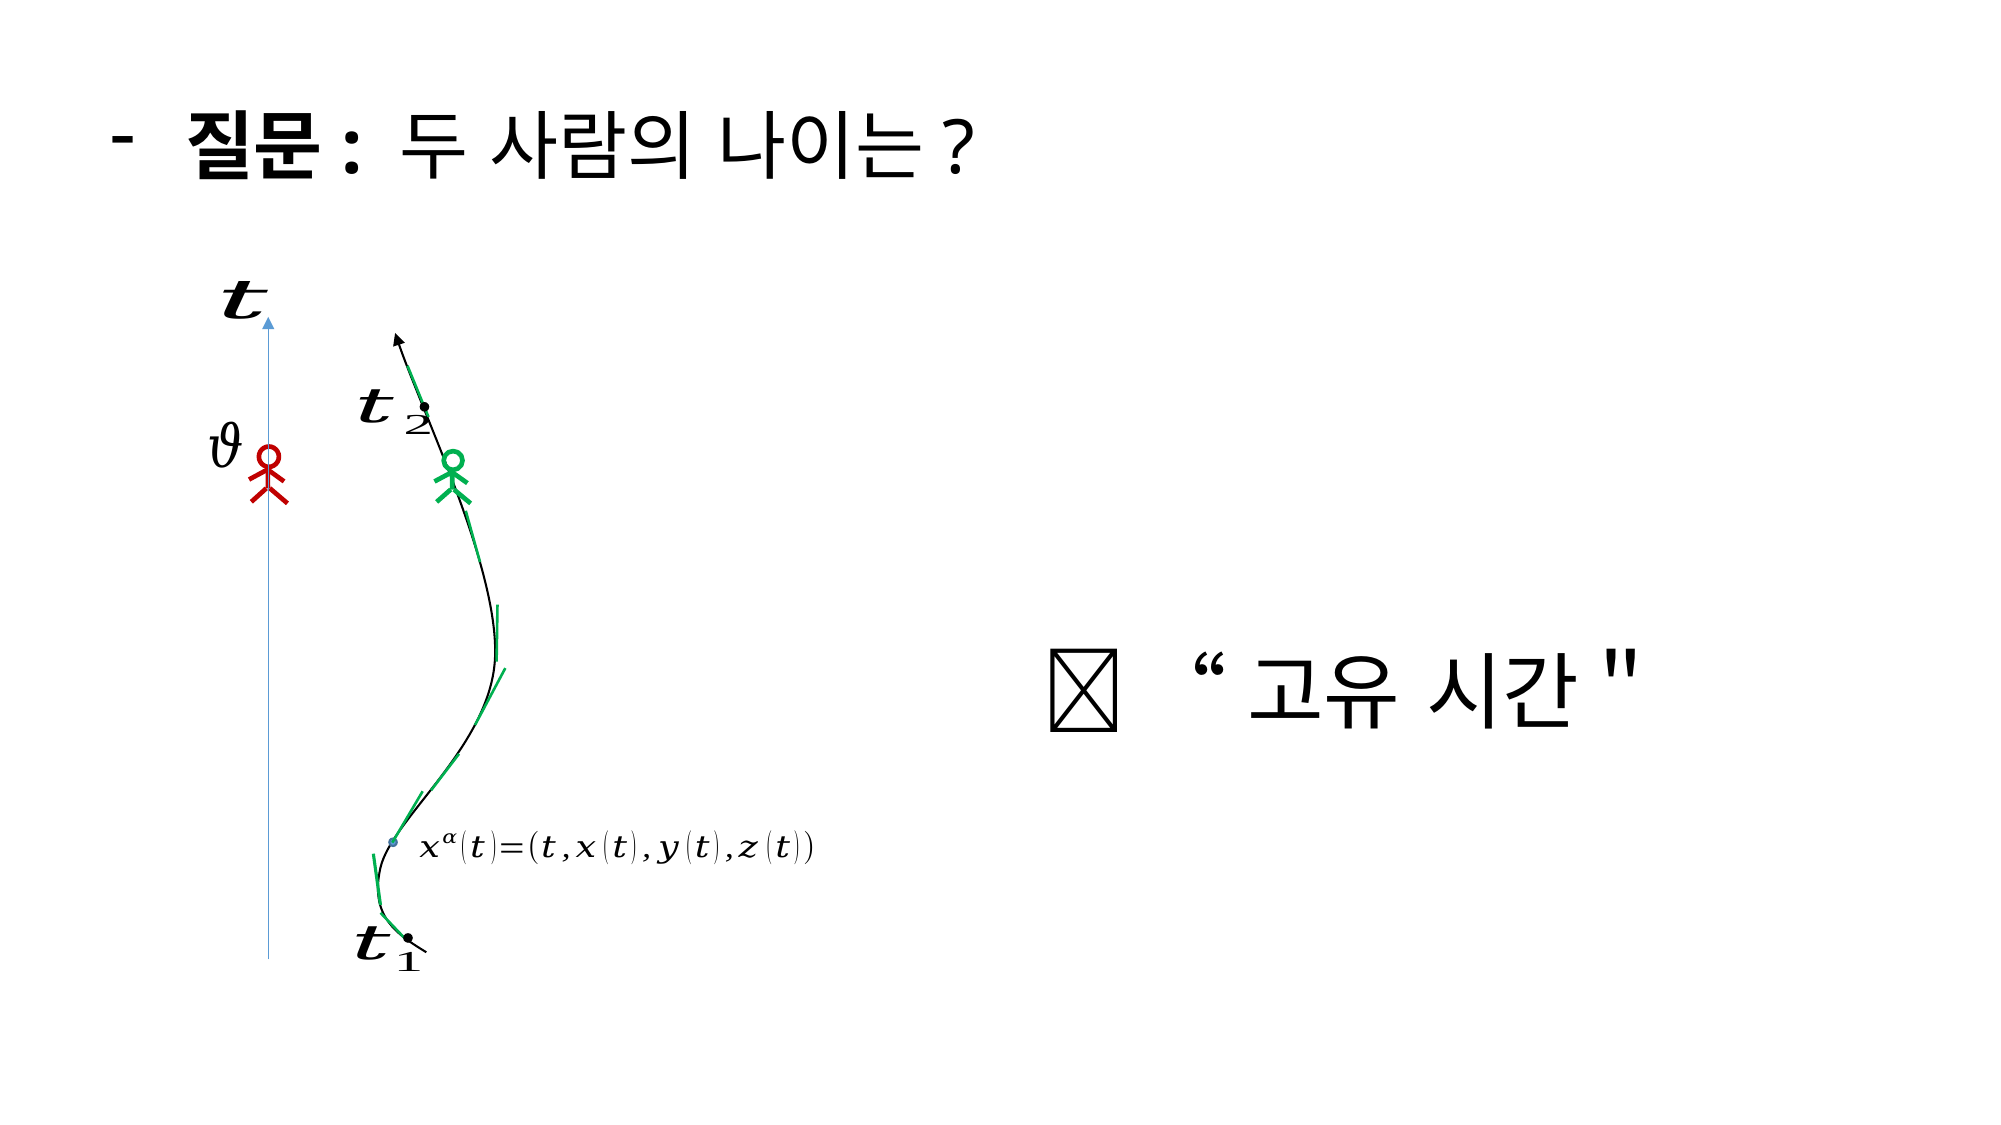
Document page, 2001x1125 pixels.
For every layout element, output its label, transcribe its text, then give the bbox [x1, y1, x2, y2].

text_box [269, 446, 288, 504]
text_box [434, 451, 471, 504]
text_box [393, 332, 495, 801]
text_box [380, 843, 427, 953]
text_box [465, 510, 480, 563]
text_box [474, 668, 506, 726]
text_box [407, 365, 429, 418]
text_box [392, 791, 423, 843]
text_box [373, 853, 381, 906]
text_box 질문: 두 사람의 나이는? [95, 46, 1766, 197]
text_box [380, 912, 405, 939]
text_box [403, 933, 413, 943]
text_box [388, 837, 398, 848]
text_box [249, 446, 268, 504]
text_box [431, 753, 460, 791]
